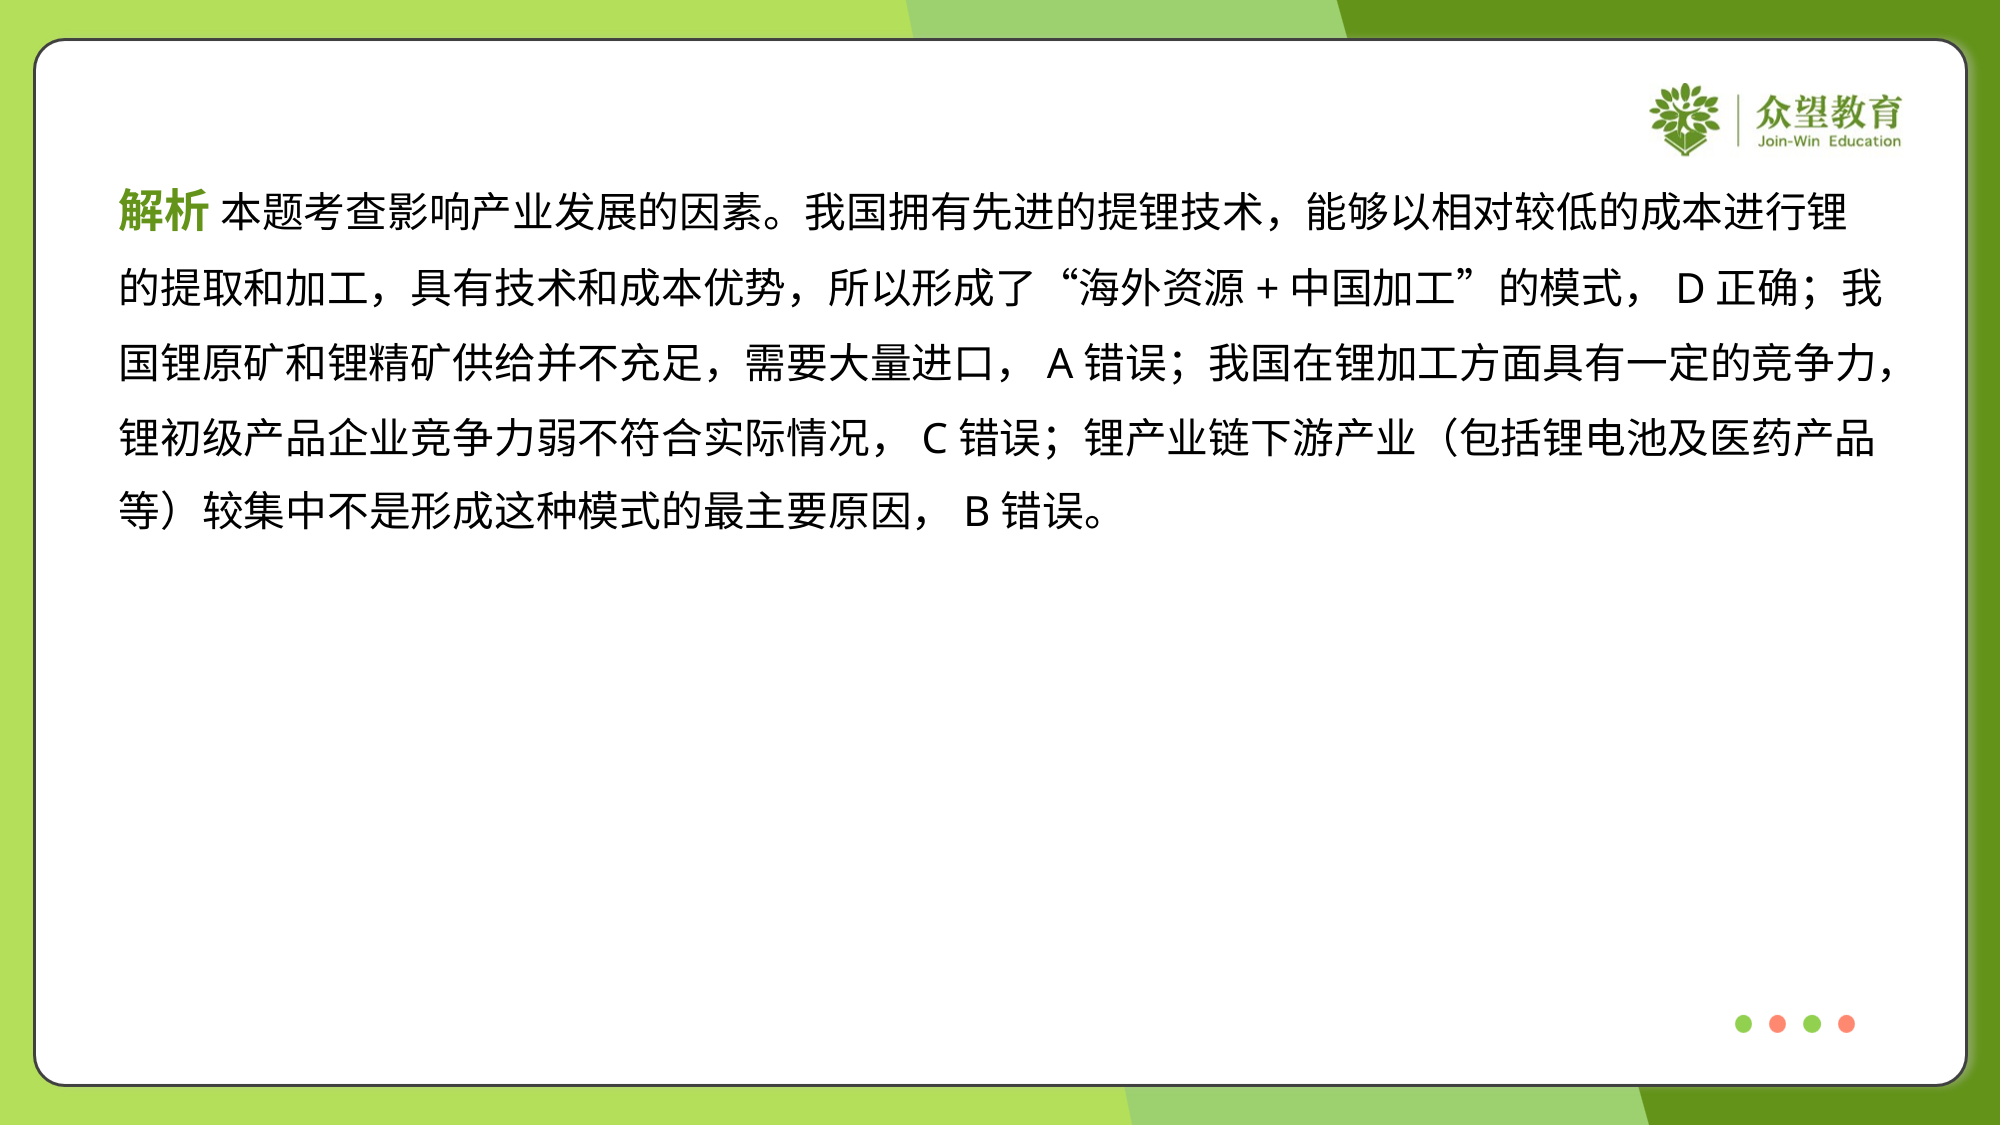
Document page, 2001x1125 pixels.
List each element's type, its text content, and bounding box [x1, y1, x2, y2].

picture [0, 0, 2000, 1125]
text_box 解析 本题考查影响产业发展的因素。我国拥有先进的提锂技术，能够以相对较低的成本进行锂 的提取和加工，具有技术和成本优势，所以形成了“海外资源+中国加工”的模式，D正确；我 国锂原矿和锂精矿供给并不充足，需要大量进口，A错误；我国在锂加工方面具有一定的竞争力， 锂初级产品企业竞争力弱不符合实际情况，C错误；锂产业链下游产业（包括锂电池及医药产品 等）较集中不是形成这种模式的最主要原因，B错误。 [118, 159, 1883, 527]
